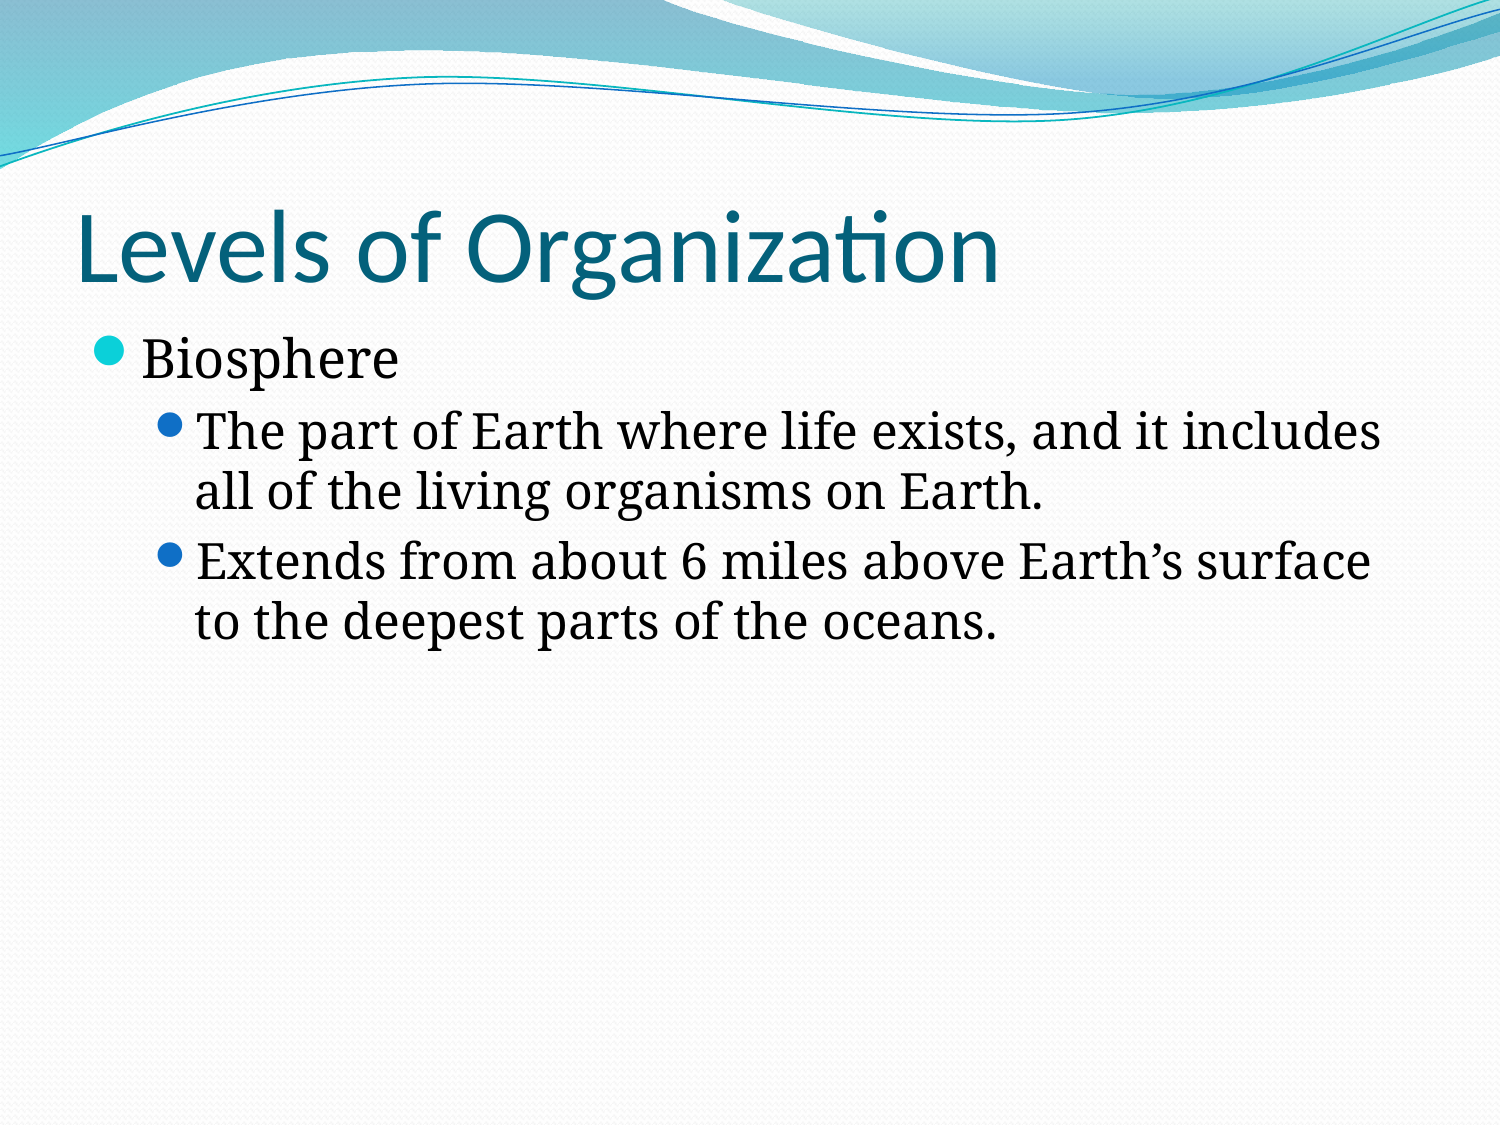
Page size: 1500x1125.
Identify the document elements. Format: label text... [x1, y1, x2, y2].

list Biosphere The part of Earth where life exists, and it includes all of the living organisms on Earth. Extends from about 6 miles above Earth’s surface to the deepest parts of the oceans. [75, 317, 1425, 1038]
title Levels of Organization [75, 115, 1425, 303]
